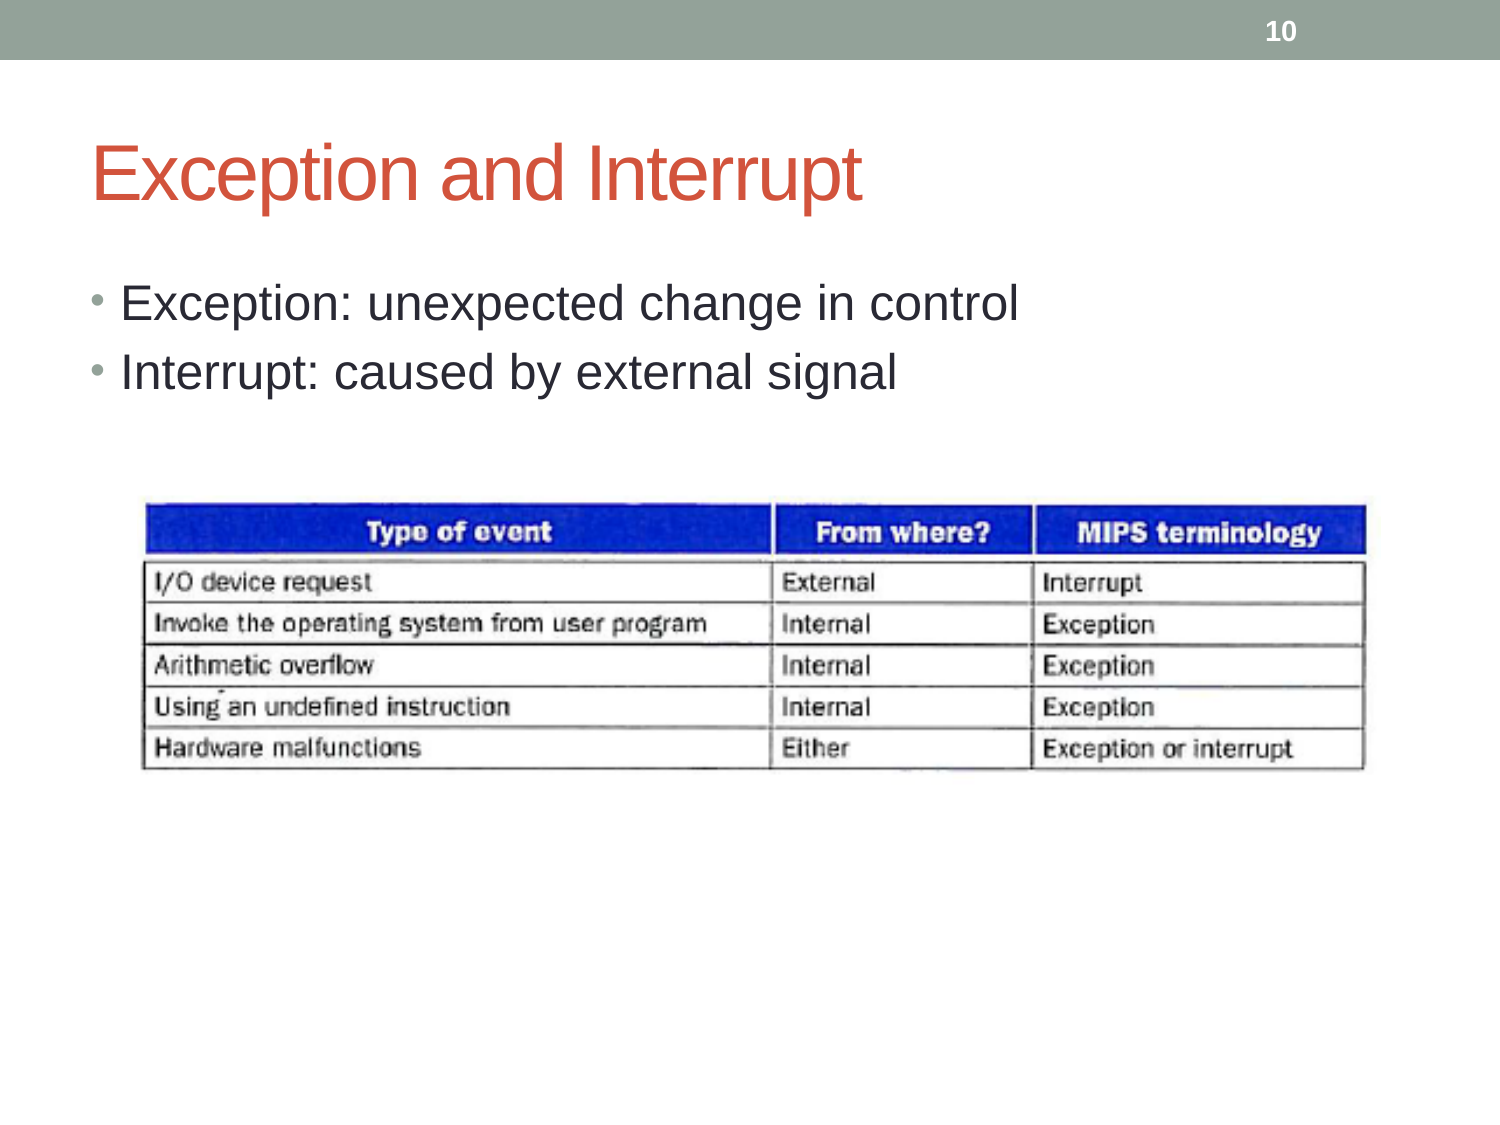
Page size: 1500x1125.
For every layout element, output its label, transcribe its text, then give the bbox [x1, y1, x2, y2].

list Exception: unexpected change in control Interrupt: caused by external signal [75, 262, 1425, 1063]
slide_number 10 [1250, 3, 1425, 57]
title Exception and Interrupt [75, 87, 1425, 250]
picture [137, 487, 1381, 789]
